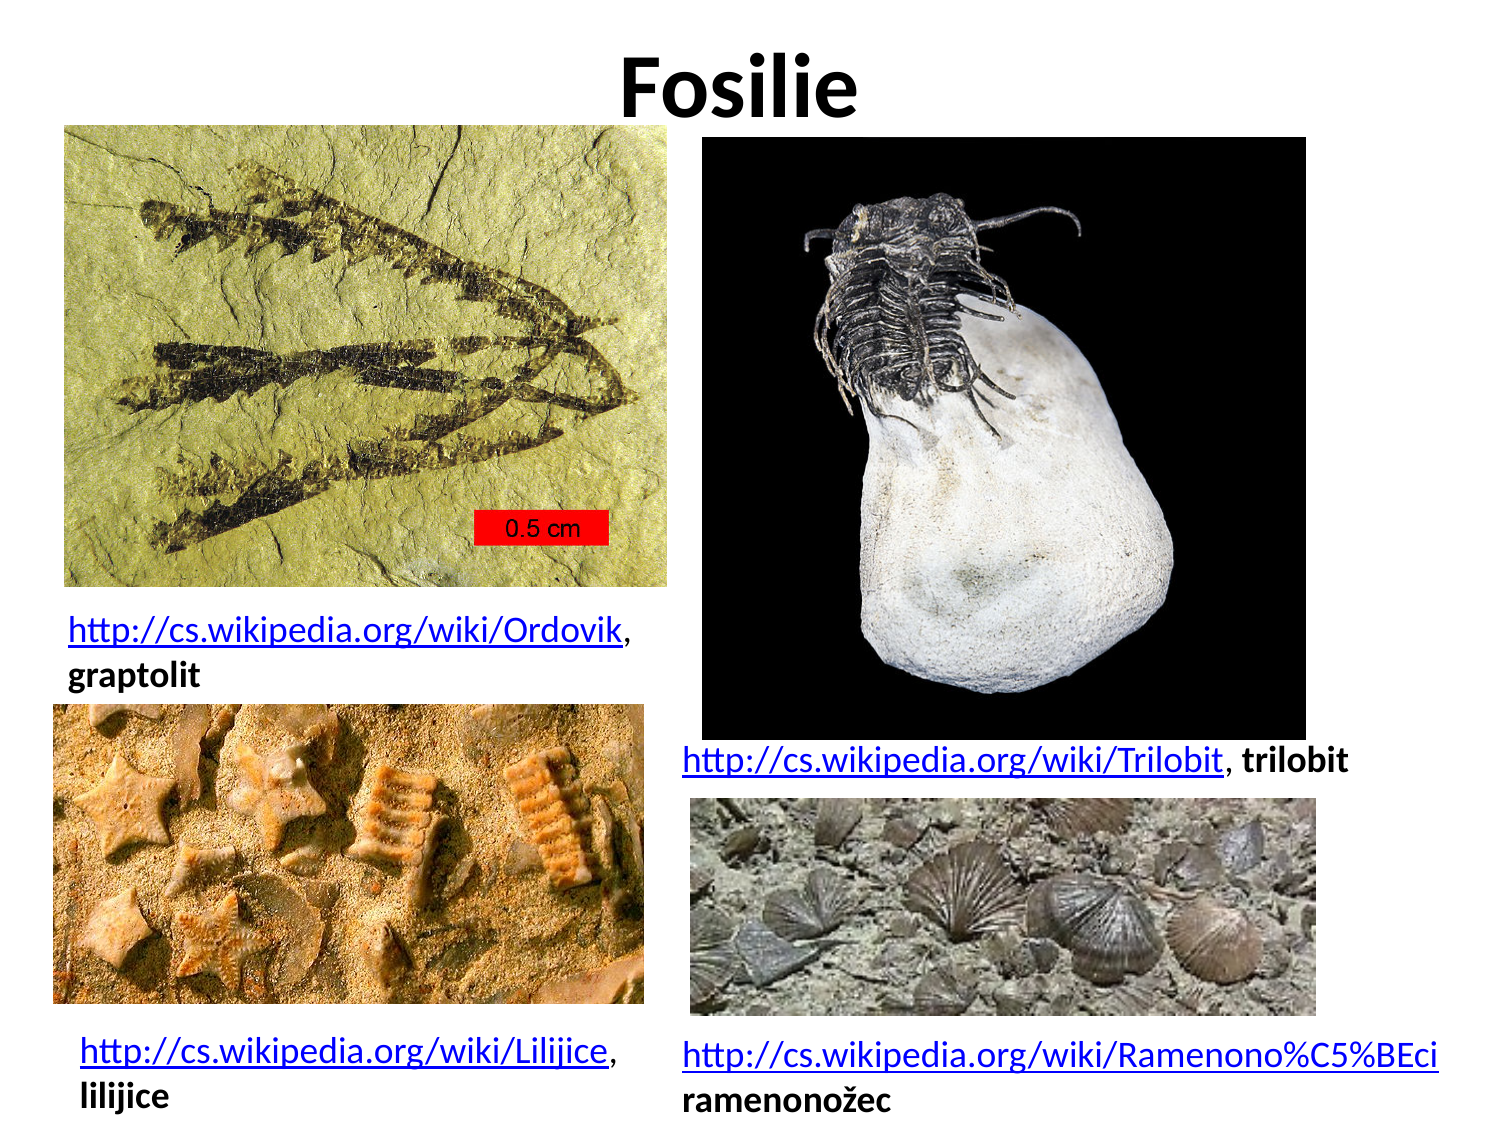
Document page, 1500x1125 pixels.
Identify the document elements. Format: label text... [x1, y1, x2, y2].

text_box http://cs.wikipedia.org/wiki/Ordovik, graptolit [53, 597, 656, 703]
title Fosilie [64, 0, 1415, 161]
picture [52, 703, 644, 1004]
text_box http://cs.wikipedia.org/wiki/Ramenono%C5%BEci ramenonožec [667, 1023, 1500, 1125]
text_box http://cs.wikipedia.org/wiki/Lilijice, lilijice [64, 1018, 668, 1124]
text_box http://cs.wikipedia.org/wiki/Trilobit, trilobit [667, 727, 1412, 788]
picture [64, 125, 668, 587]
picture [702, 136, 1306, 740]
picture [690, 798, 1317, 1016]
